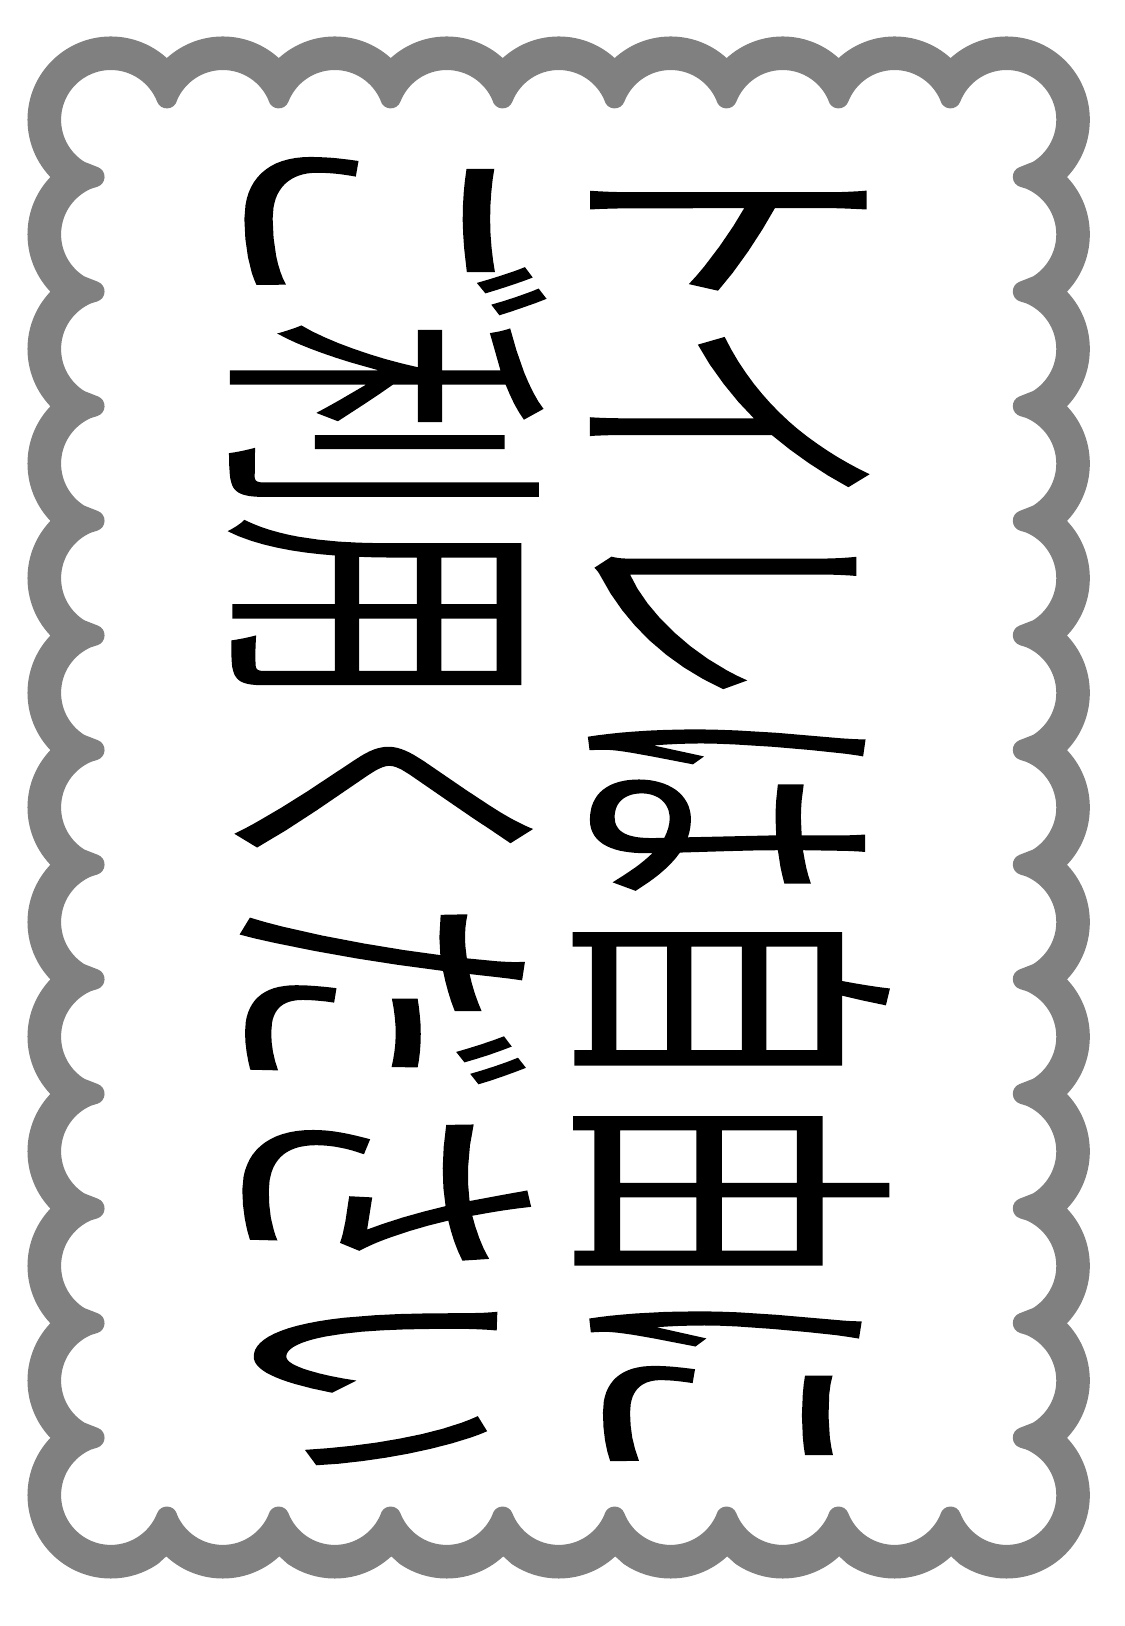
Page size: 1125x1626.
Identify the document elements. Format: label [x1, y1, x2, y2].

text_box [35, 44, 1082, 1571]
